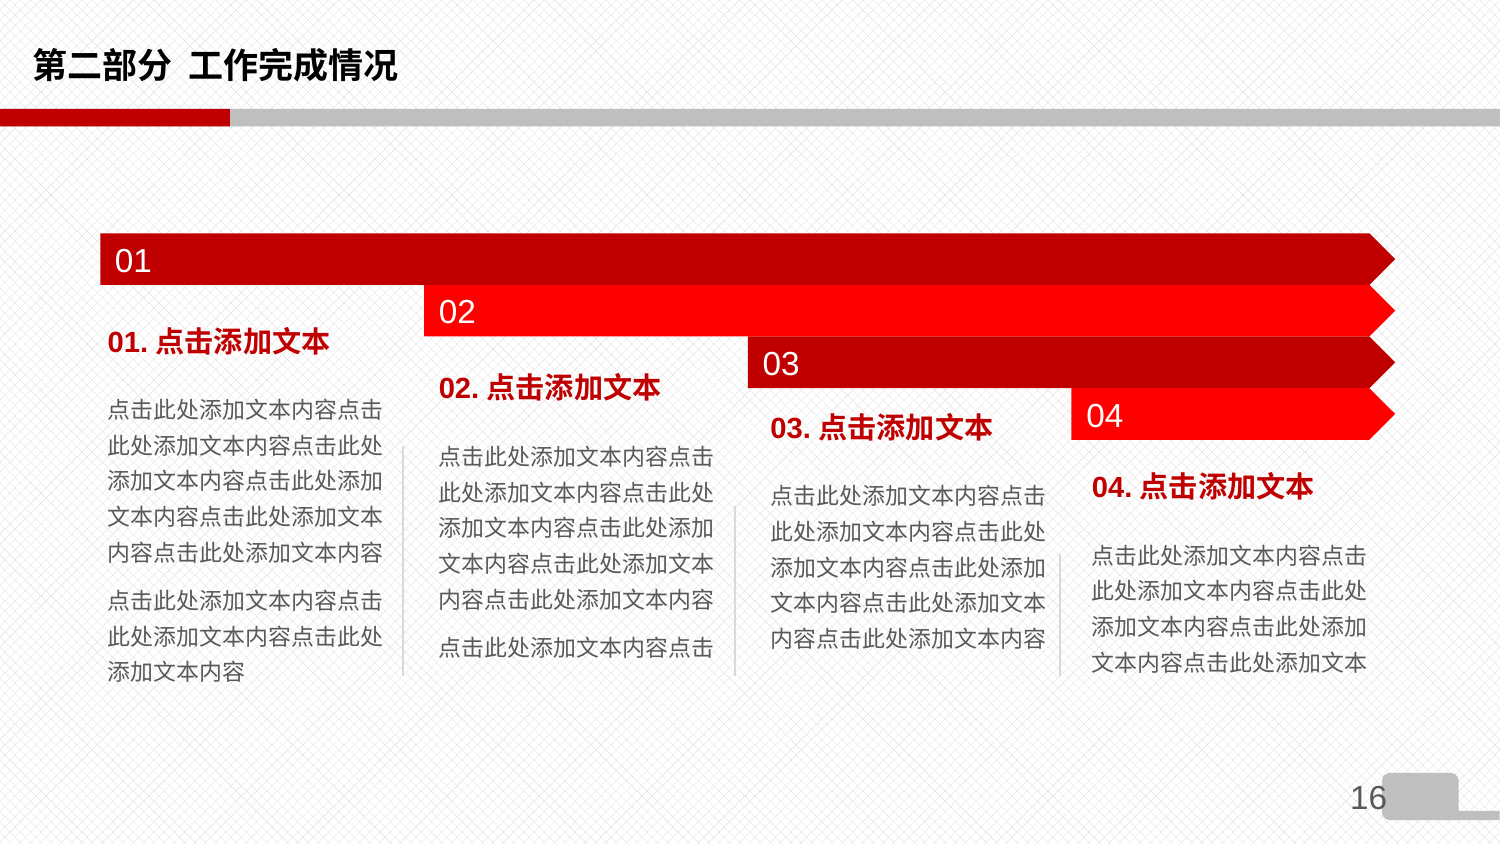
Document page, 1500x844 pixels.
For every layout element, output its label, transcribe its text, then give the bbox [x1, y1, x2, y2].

text_box 03.点击添加文本 [755, 401, 1066, 452]
text_box 03 [745, 334, 1398, 391]
text_box 02 [421, 282, 1398, 339]
text_box 点击此处添加文本内容点击此处添加文本内容点击此处添加文本内容点击此处添加文本内容点击此处添加文本 [1077, 525, 1388, 684]
title 第二部分 工作完成情况 [17, 35, 1368, 93]
text_box 04.点击添加文本 [1077, 461, 1388, 511]
text_box 点击此处添加文本内容点击此处添加文本内容点击此处添加文本内容点击此处添加文本内容点击此处添加文本内容点击此处添加文本内容 点击此处添加文本内容点击 [424, 426, 735, 669]
text_box 01 [98, 231, 1398, 288]
text_box 02.点击添加文本 [424, 362, 735, 412]
text_box 点击此处添加文本内容点击此处添加文本内容点击此处添加文本内容点击此处添加文本内容点击此处添加文本内容点击此处添加文本内容 点击此处添加文本内容点击此处添加文本内容点击此处添加文本内容 [92, 380, 403, 693]
text_box 01.点击添加文本 [92, 315, 403, 366]
text_box 04 [1069, 386, 1398, 442]
text_box 点击此处添加文本内容点击此处添加文本内容点击此处添加文本内容点击此处添加文本内容点击此处添加文本内容点击此处添加文本内容 [755, 466, 1066, 660]
